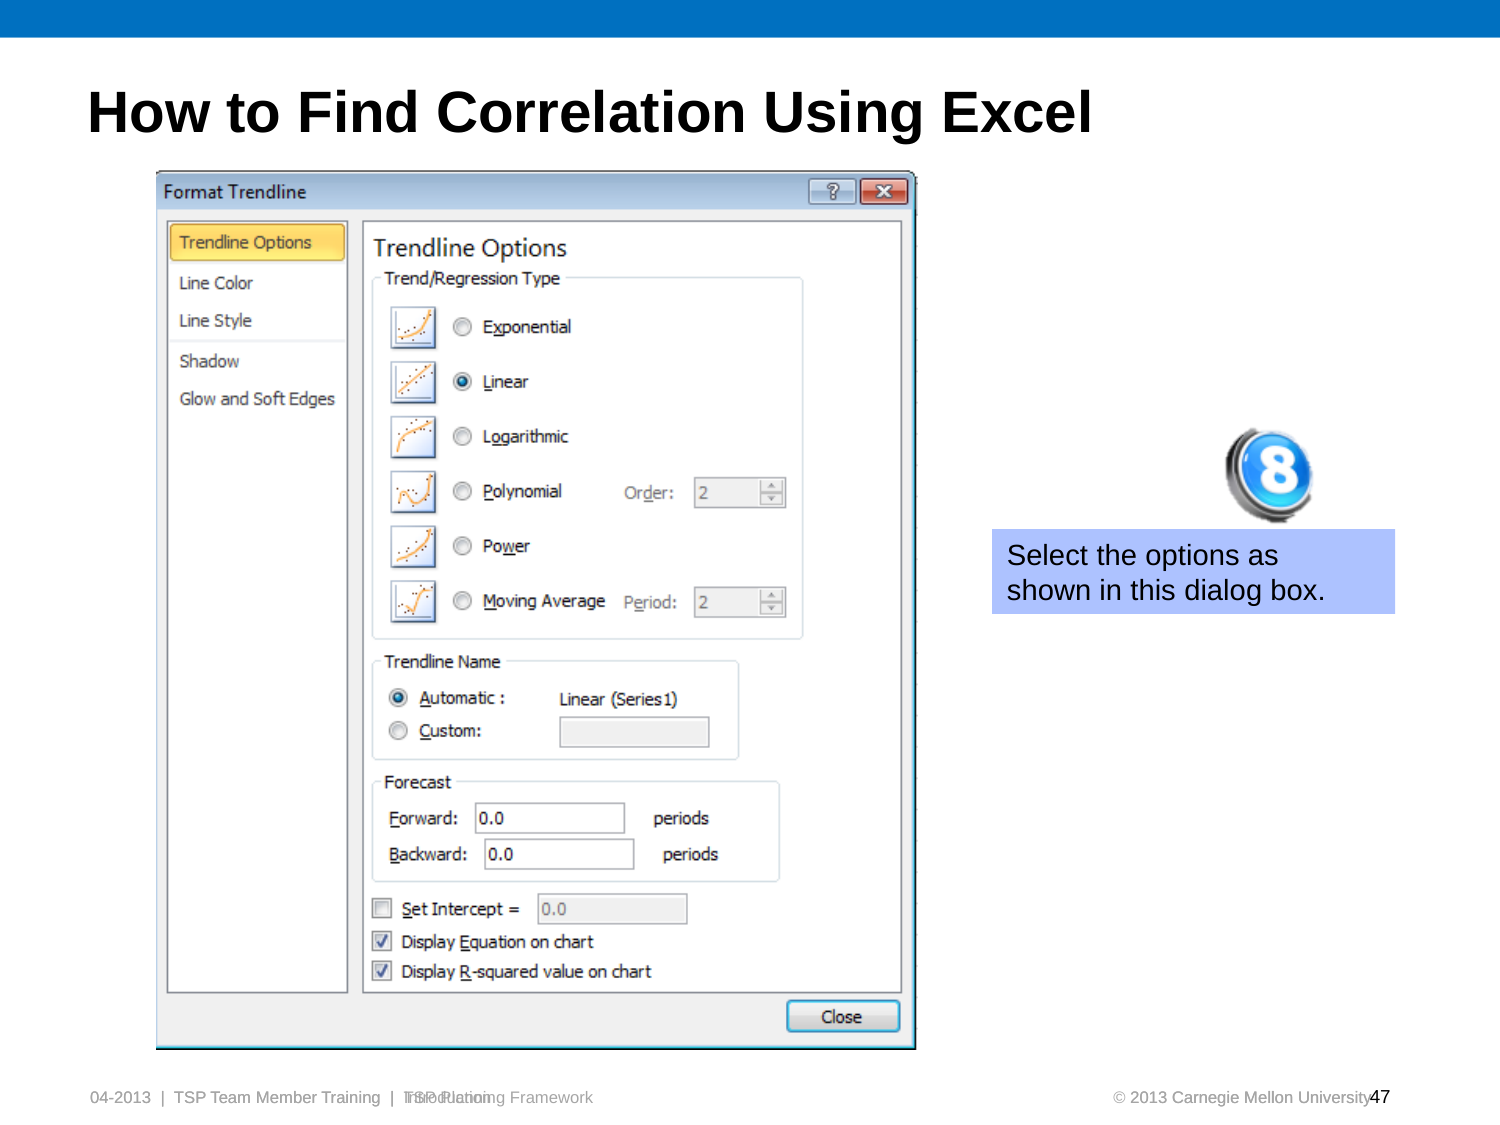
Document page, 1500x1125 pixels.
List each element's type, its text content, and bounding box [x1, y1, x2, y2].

picture [1208, 402, 1332, 545]
picture [155, 169, 918, 1050]
text_box Select the options as shown in this dialog box. [992, 529, 1396, 614]
title How to Find Correlation Using Excel [87, 87, 1439, 226]
